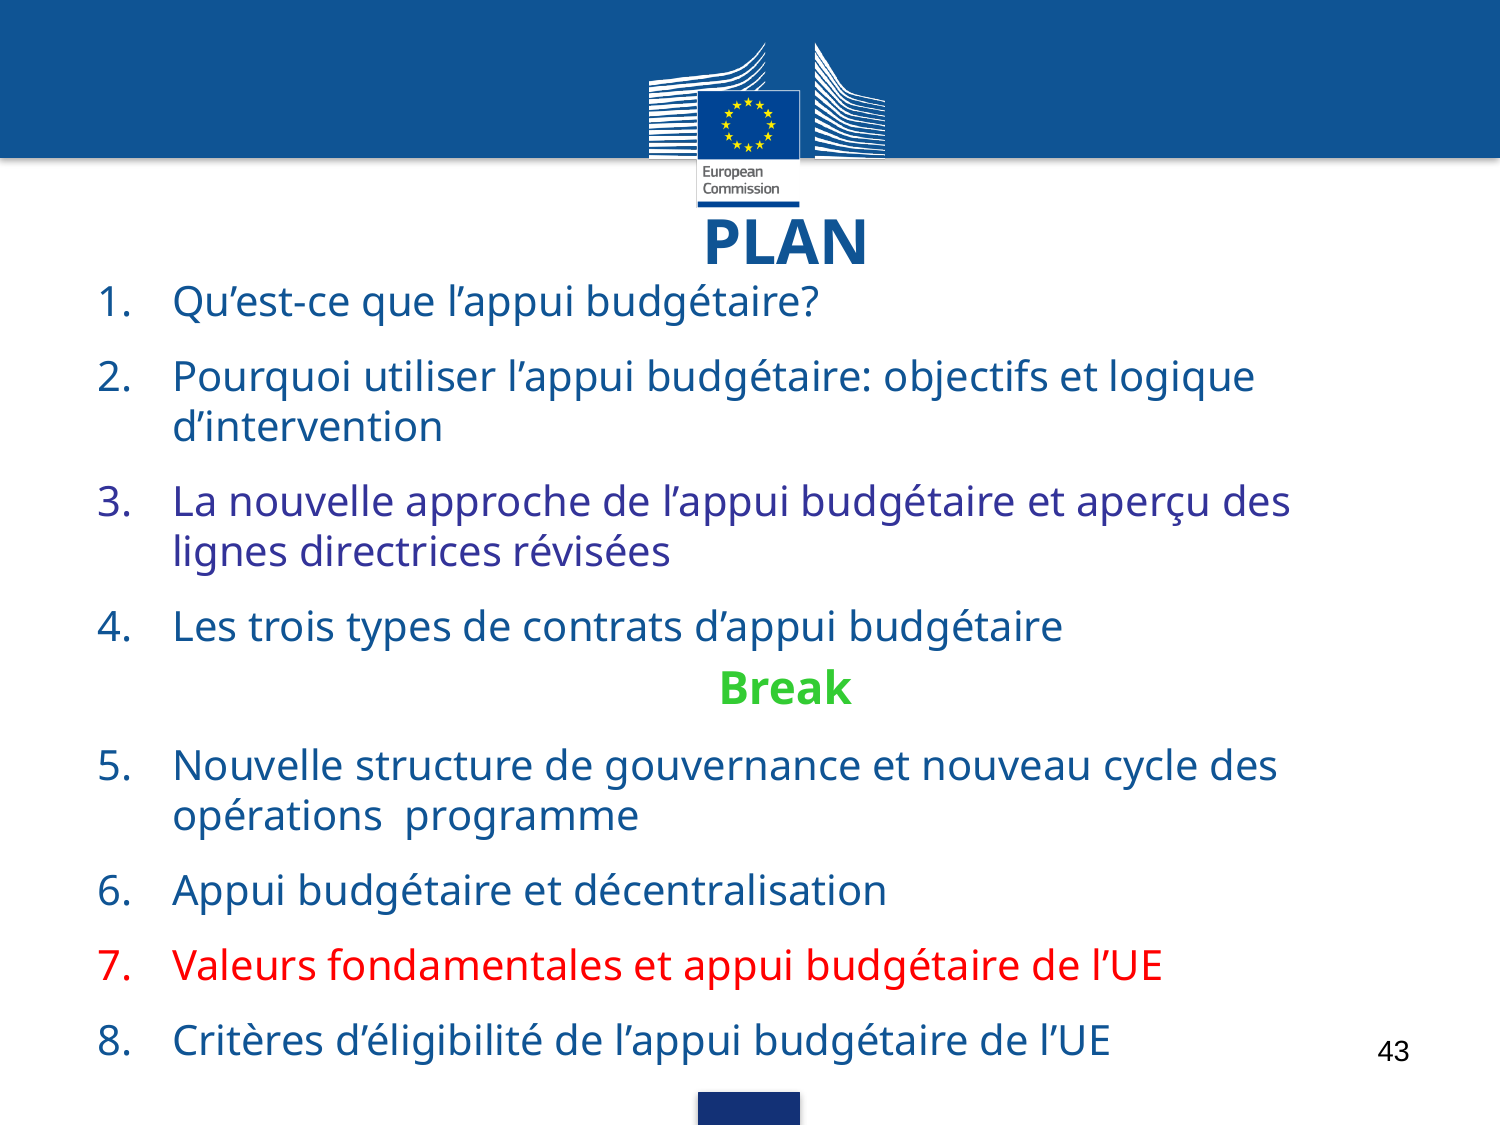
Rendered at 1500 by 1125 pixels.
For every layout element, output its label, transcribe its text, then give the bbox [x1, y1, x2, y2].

slide_number 43 [1074, 1024, 1426, 1103]
list Qu’est-ce que l’appui budgétaire? Pourquoi utiliser l’appui budgétaire: objectifs et logique d’intervention La nouvelle approche de l’appui budgétaire et aperçu des lignes directrices révisées Les trois types de contrats d’appui budgétaire Break Nouvelle structure de gouvernance et nouveau cycle des opérations programme Appui budgétaire et décentralisation Valeurs fondamentales et appui budgétaire de l’UE Critères d’éligibilité de l’appui budgétaire de l’UE [81, 266, 1433, 1125]
title PLAN [81, 175, 1433, 266]
picture [649, 42, 885, 175]
